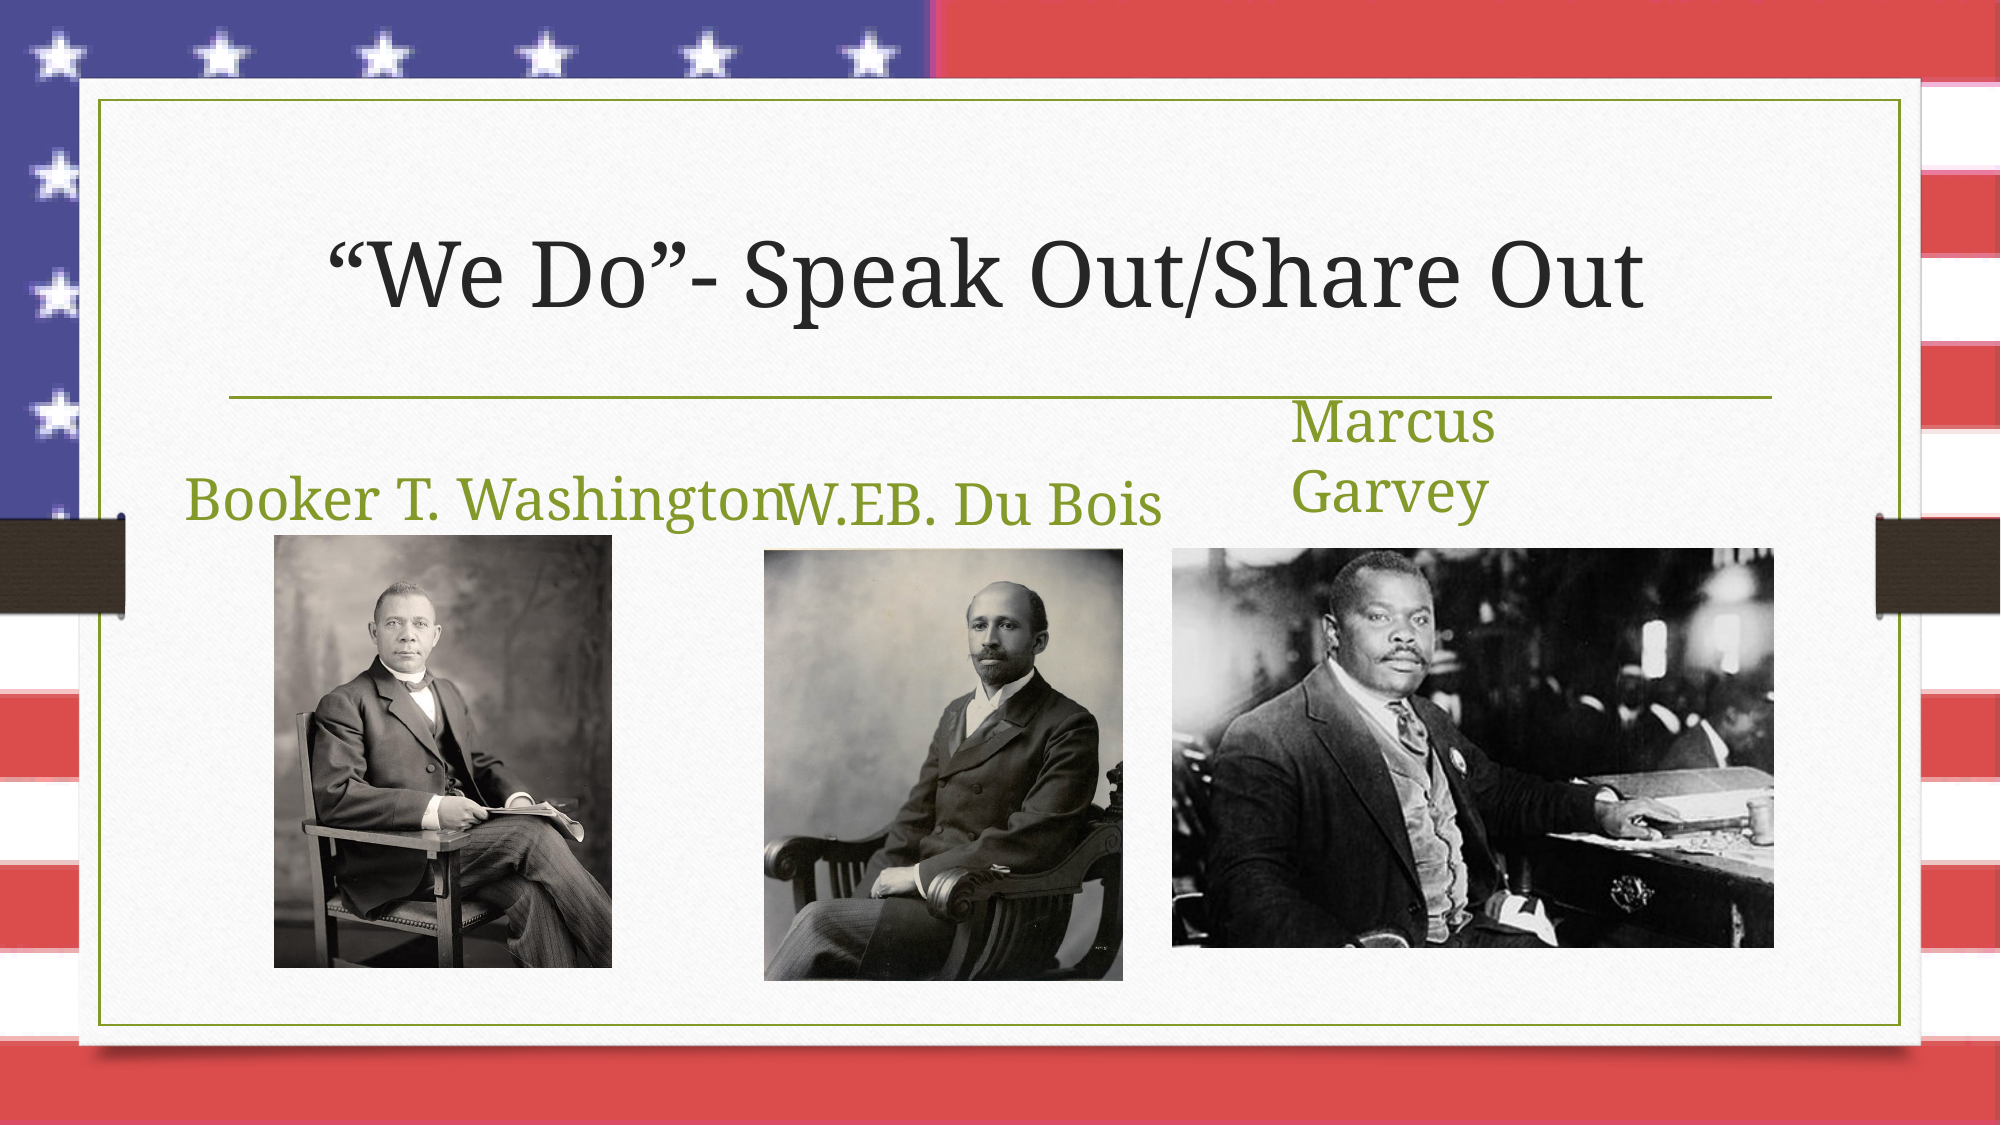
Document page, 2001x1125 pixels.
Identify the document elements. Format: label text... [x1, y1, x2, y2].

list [764, 548, 1123, 981]
text_box Marcus Garvey [1275, 437, 1721, 532]
list Booker T. Washington [169, 445, 944, 540]
title “We Do”- Speak Out/Share Out [199, 163, 1774, 378]
picture [0, 0, 2001, 1125]
list W.EB. Du Bois [763, 449, 1209, 545]
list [274, 535, 613, 968]
